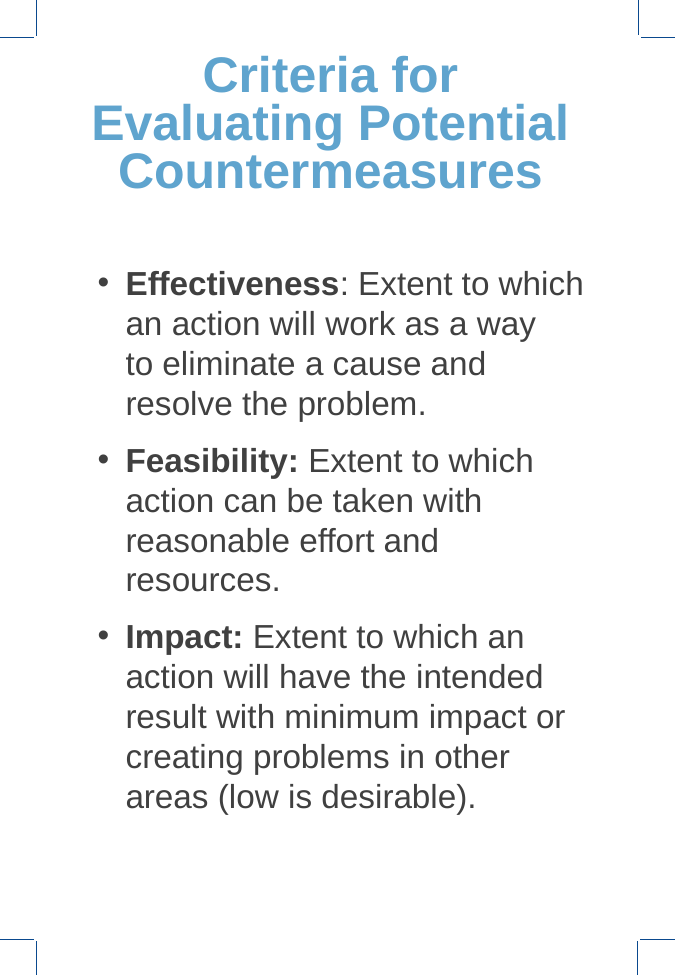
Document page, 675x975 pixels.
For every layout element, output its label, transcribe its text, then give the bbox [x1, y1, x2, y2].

list Effectiveness: Extent to which an action will work as a way to eliminate a cause and resolve the problem. Feasibility: Extent to which action can be taken with reasonable effort and resources. Impact: Extent to which an action will have the intended result with minimum impact or creating problems in other areas (low is desirable). [97, 262, 589, 909]
title Criteria for Evaluating Potential Countermeasures [75, 0, 600, 198]
